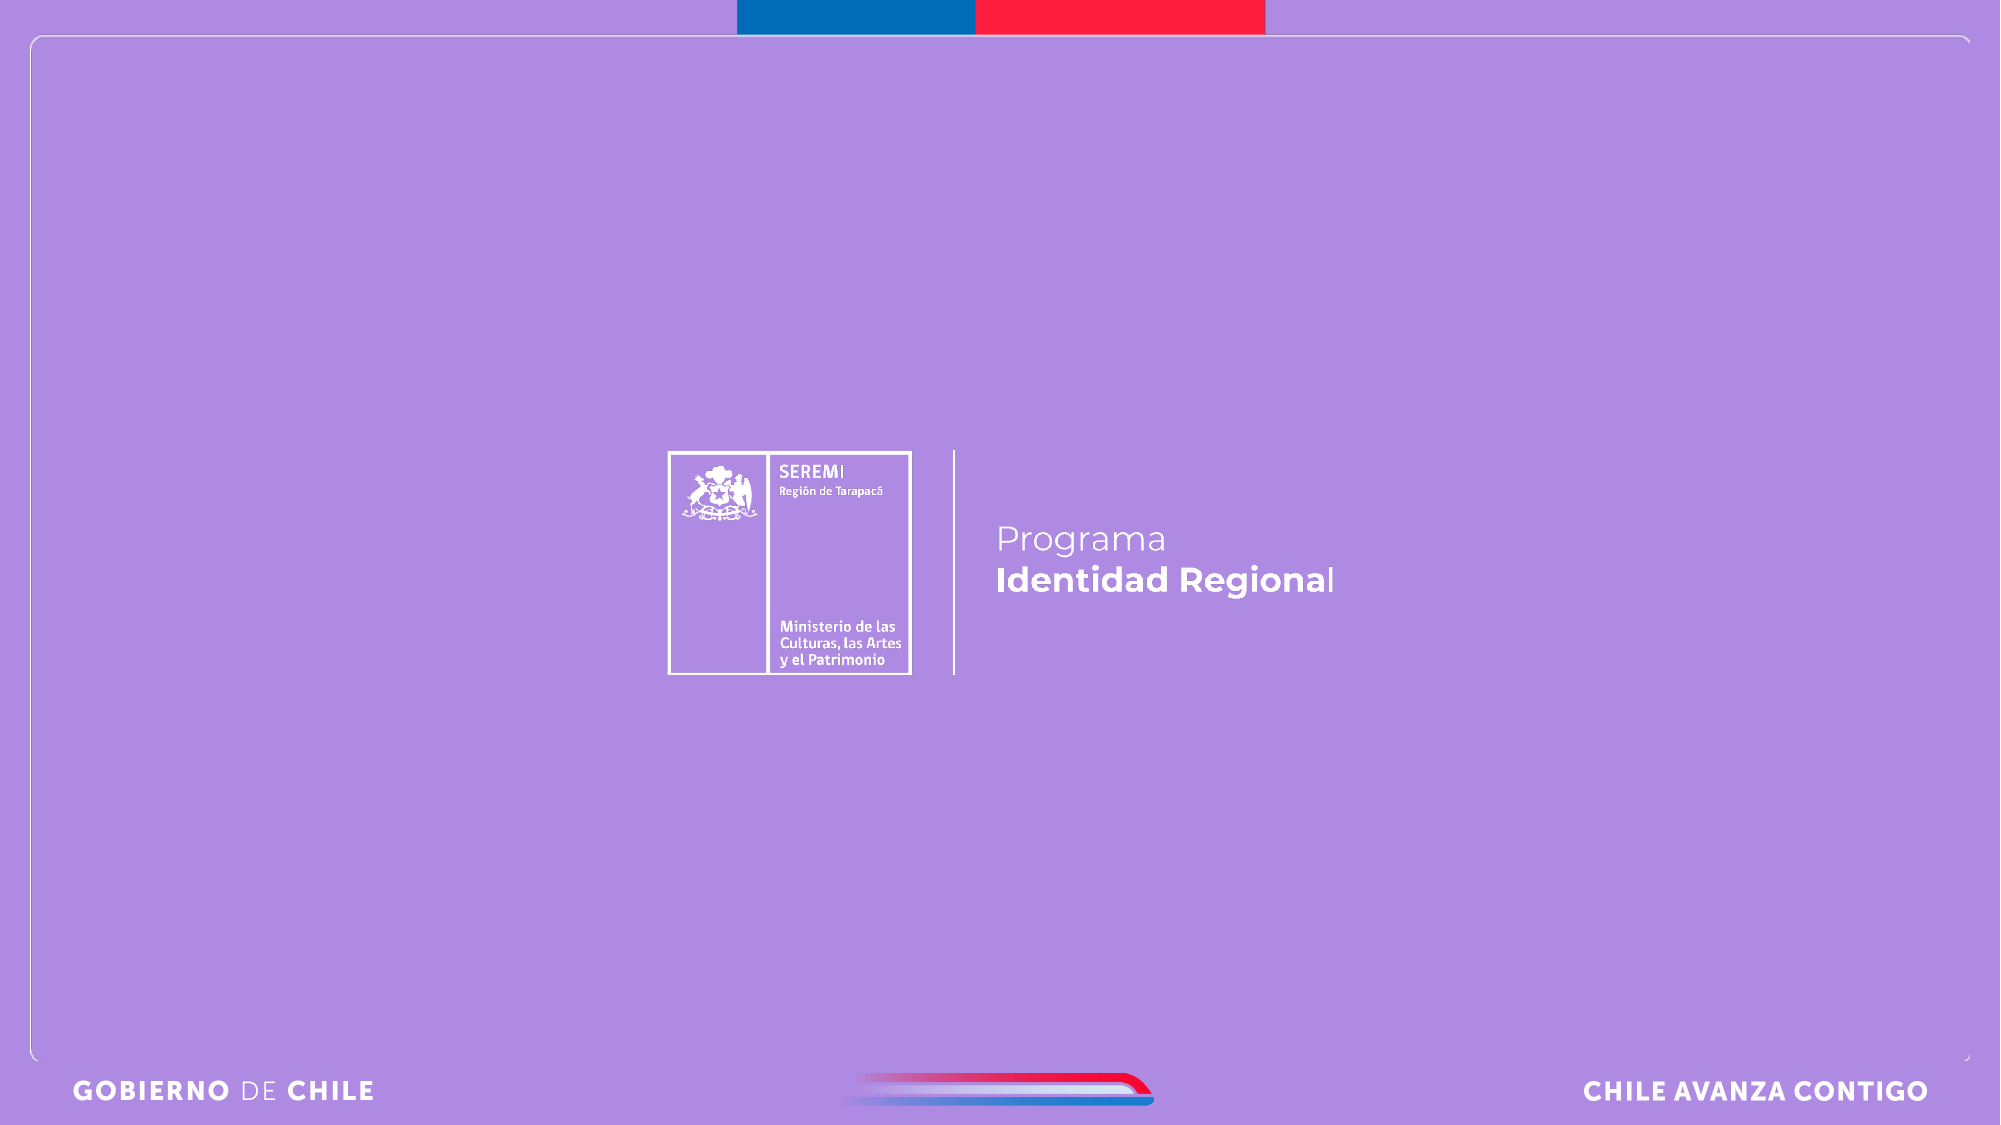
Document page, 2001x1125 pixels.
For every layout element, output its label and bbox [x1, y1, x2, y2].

picture [69, 1073, 1931, 1112]
